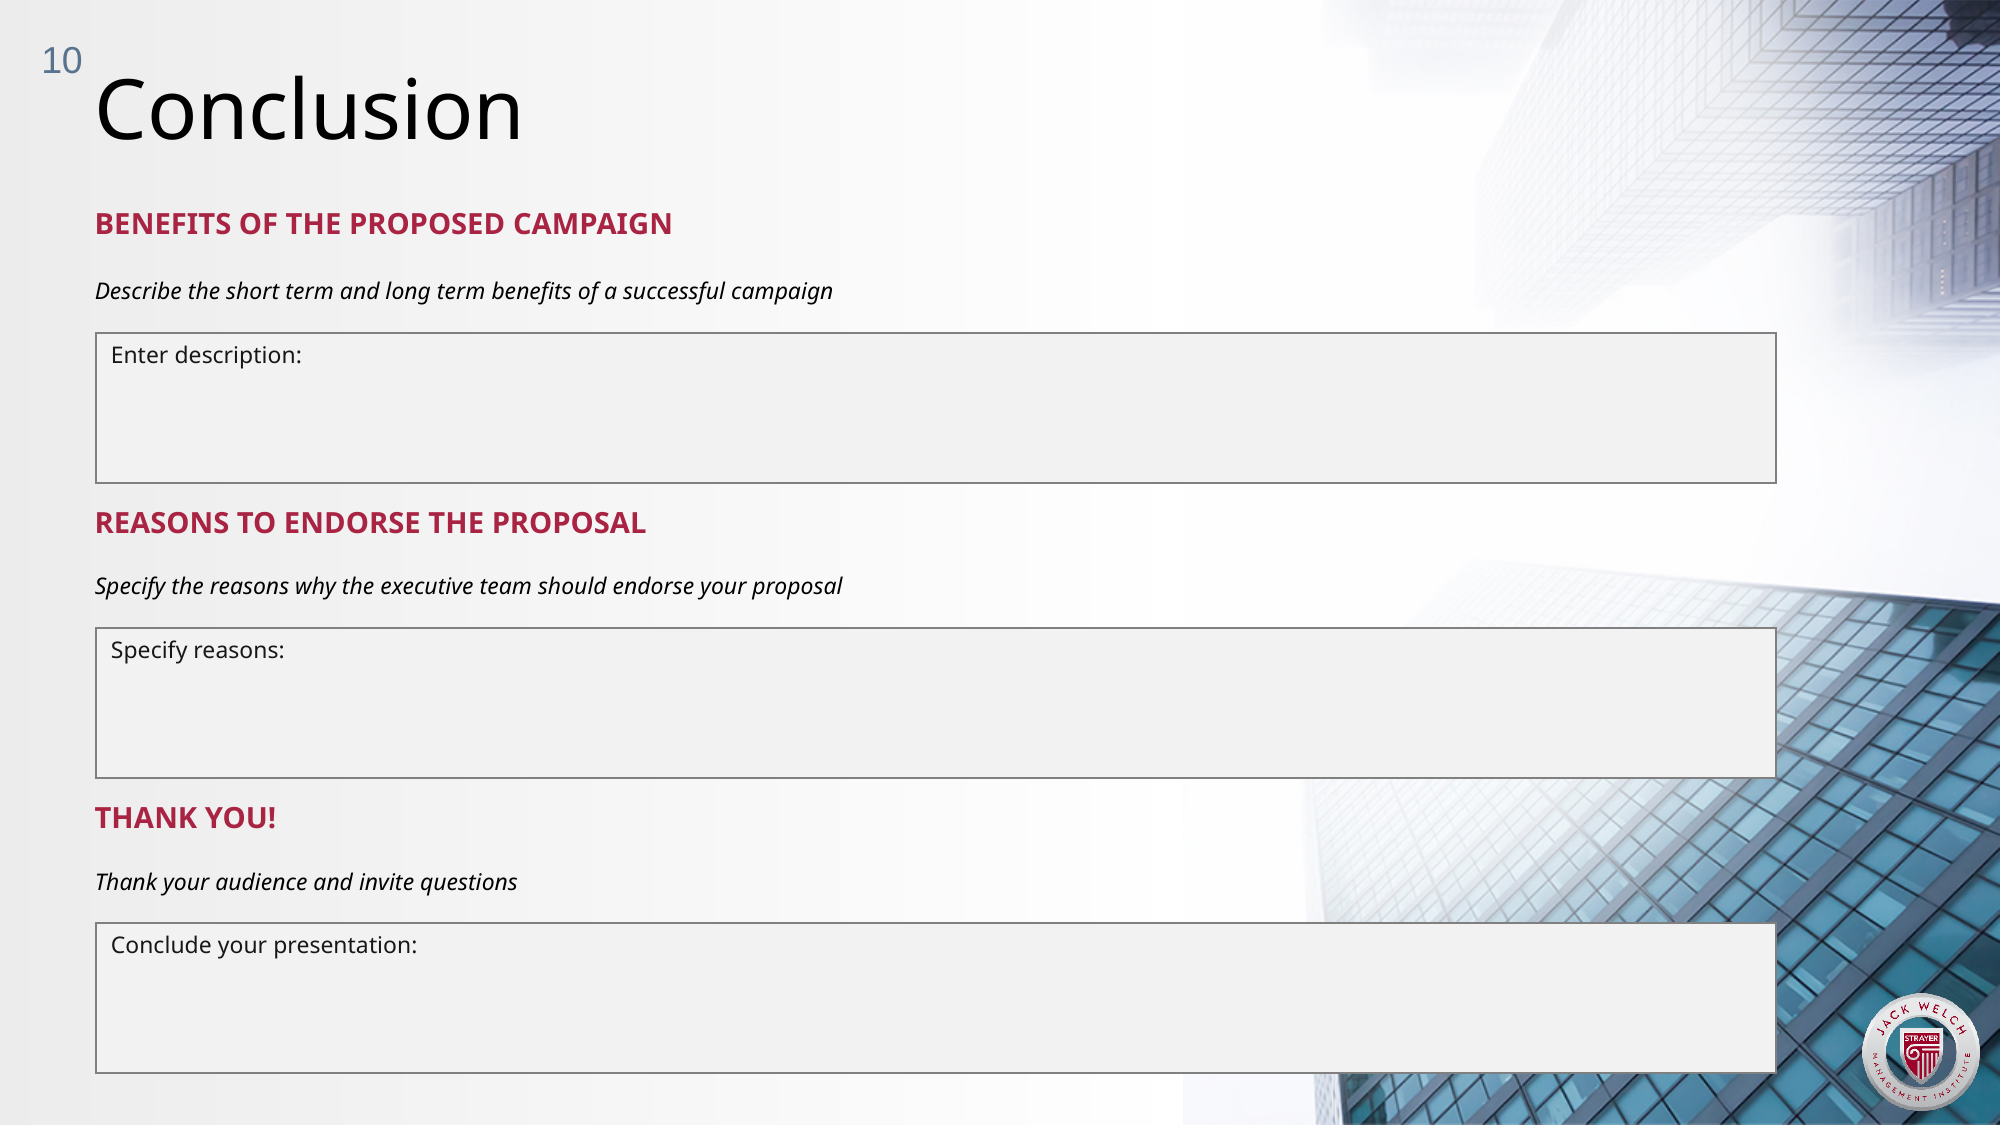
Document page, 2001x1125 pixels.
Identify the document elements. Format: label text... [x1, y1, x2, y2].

text_box BENEFITS OF THE PROPOSED CAMPAIGN [79, 202, 1580, 252]
text_box REASONS TO ENDORSE THE PROPOSAL [79, 500, 1580, 547]
text_box Conclusion [79, 60, 1580, 202]
text_box Specify the reasons why the executive team should endorse your proposal [79, 564, 1921, 607]
text_box Thank your audience and invite questions [79, 859, 1921, 902]
text_box Conclude your presentation: [95, 922, 1777, 1074]
text_box THANK YOU! [79, 795, 1580, 842]
text_box Describe the short term and long term benefits of a successful campaign [79, 269, 1921, 312]
text_box Specify reasons: [95, 627, 1777, 779]
text_box Enter description: [95, 332, 1777, 484]
text_box 10 [15, 28, 107, 89]
picture [1183, 0, 2000, 1125]
